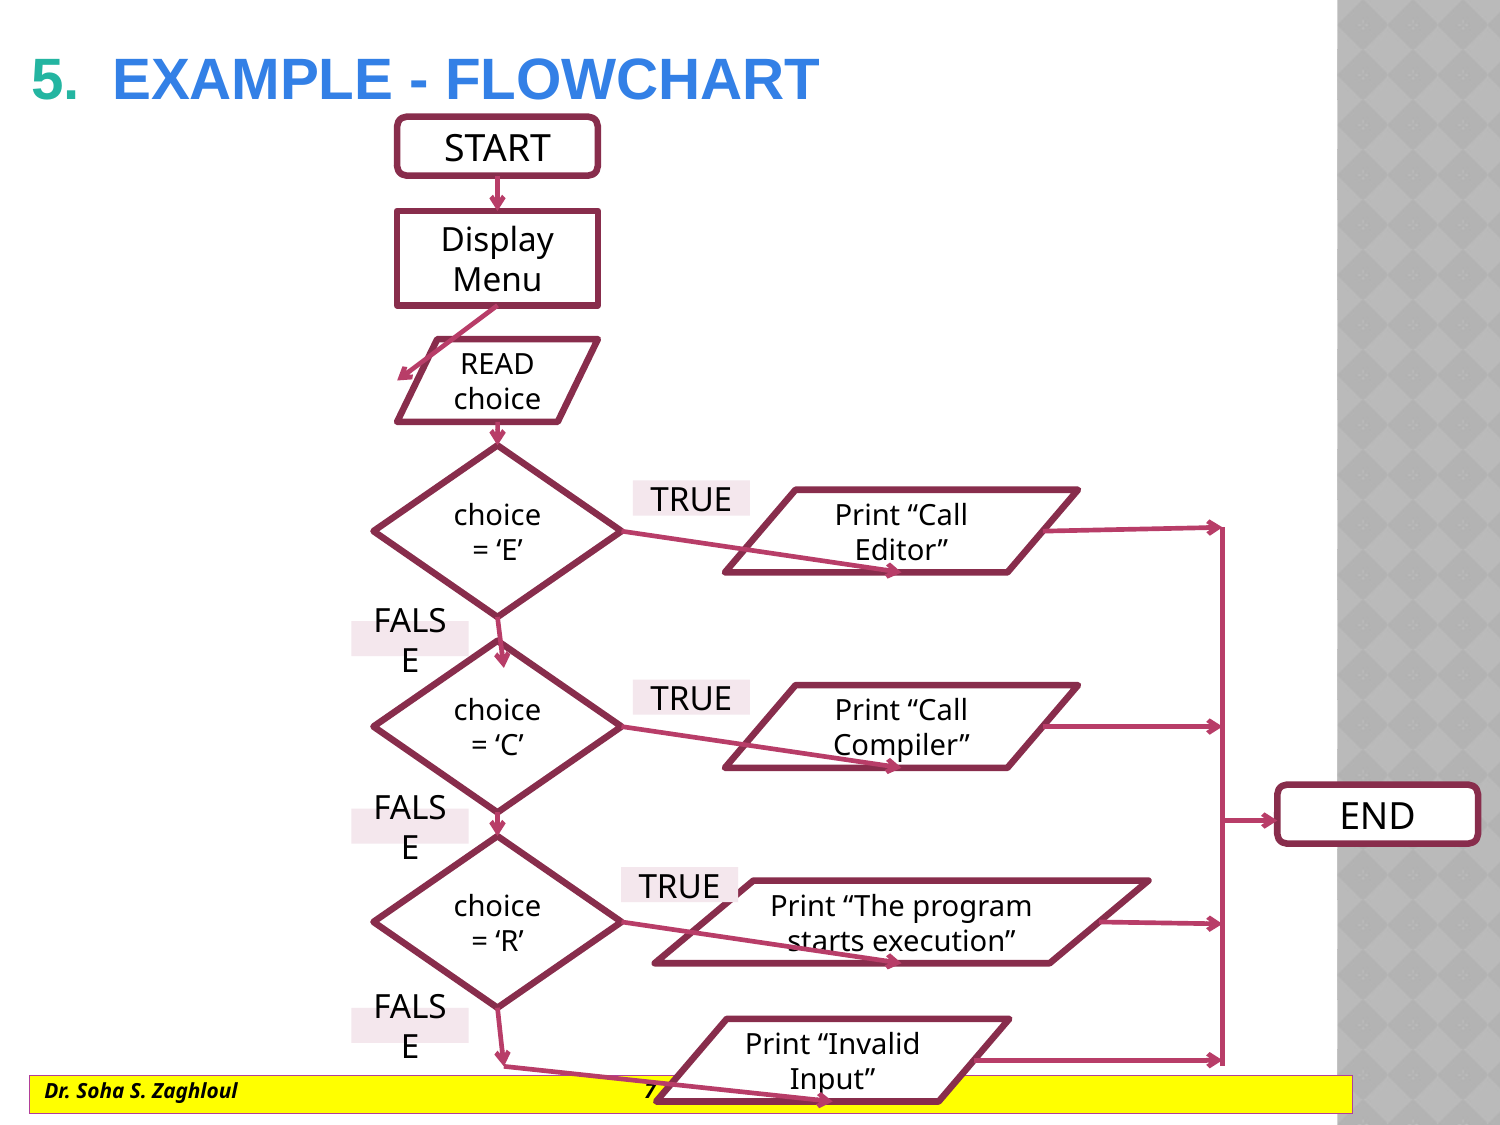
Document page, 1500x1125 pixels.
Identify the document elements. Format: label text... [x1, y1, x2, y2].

text_box Dr. Soha S. Zaghloul 7 [29, 1075, 1353, 1114]
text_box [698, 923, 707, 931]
text_box choice = ‘E’ [370, 443, 624, 620]
text_box Print “The program starts execution” [701, 877, 1152, 967]
text_box START [393, 113, 602, 179]
text_box TRUE [629, 676, 753, 718]
table_cell 4 [1337, 0, 1500, 1125]
text_box choice = ‘C’ [370, 654, 624, 815]
table_header i [749, 728, 759, 734]
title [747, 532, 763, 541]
text_box FALSE [348, 618, 472, 659]
text_box Print “Call Editor” [721, 551, 885, 576]
text_box TRUE [629, 477, 753, 519]
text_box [1098, 921, 1223, 925]
text_box TRUE [618, 864, 741, 906]
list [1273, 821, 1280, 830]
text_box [474, 638, 527, 646]
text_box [503, 1059, 692, 1067]
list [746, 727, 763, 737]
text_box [1042, 526, 1223, 532]
text_box READ choice [394, 335, 601, 426]
text_box Print “Call Compiler” [721, 747, 886, 772]
text_box END [1273, 781, 1482, 847]
text_box Print “Invalid Input” [653, 1086, 816, 1105]
text_box Print “Invalid Input” [669, 1015, 1013, 1105]
text_box FALSE [348, 805, 472, 847]
text_box choice = ‘R’ [370, 835, 624, 1011]
text_box Print “Call Editor” [743, 486, 1082, 576]
table_header t [749, 532, 759, 538]
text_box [470, 1033, 531, 1041]
text_box 5. example - flowchart [23, 35, 1414, 111]
text_box Print “The program starts execution” [651, 934, 885, 967]
table_header a [690, 923, 704, 929]
text_box Print “Call Compiler” [743, 681, 1082, 772]
text_box Display Menu [394, 208, 601, 309]
text_box FALSE [348, 1005, 472, 1046]
